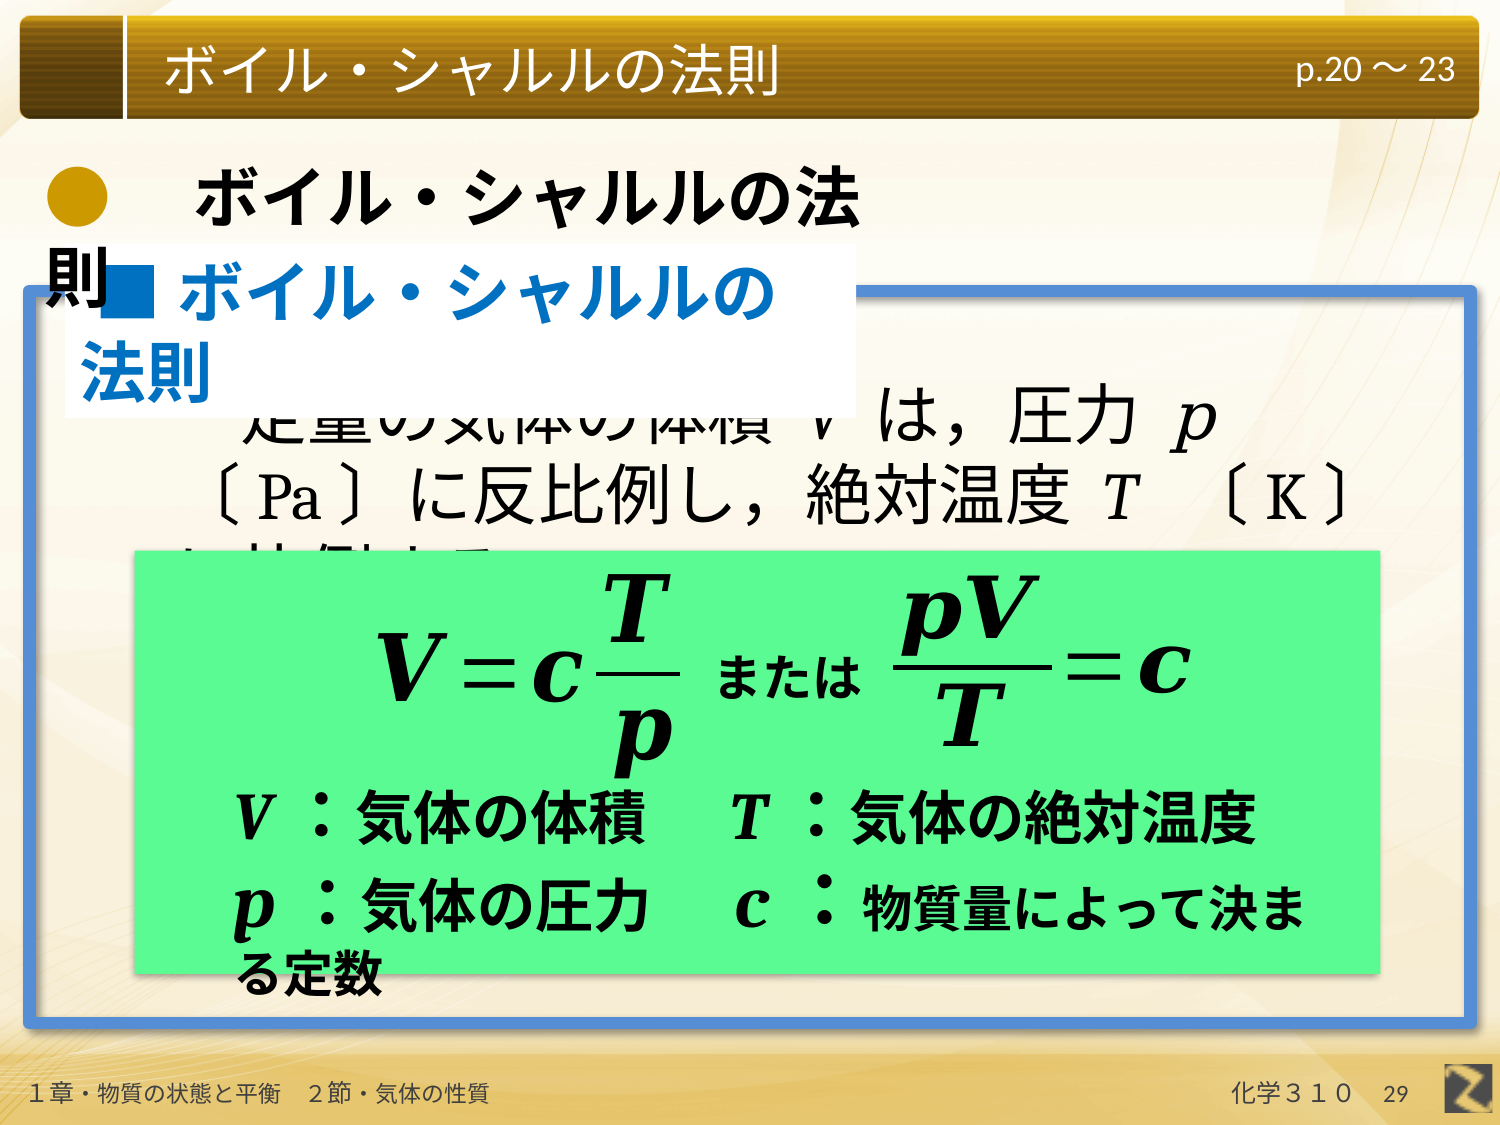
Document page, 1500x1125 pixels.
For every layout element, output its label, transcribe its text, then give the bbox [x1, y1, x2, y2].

text_box 一定量の気体の体積 V は，圧力 p 〔Pa〕に反比例し，絶対温度 T 〔K〕に比例する。 [159, 365, 1435, 621]
text_box [29, 290, 1471, 1024]
slide_number 29 [1356, 1070, 1436, 1118]
text_box ■ボイル・シャルルの法則 [64, 324, 857, 419]
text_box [134, 550, 1381, 975]
picture [0, 0, 1500, 1125]
text_box ● ボイル・シャルルの法則 [29, 148, 892, 324]
